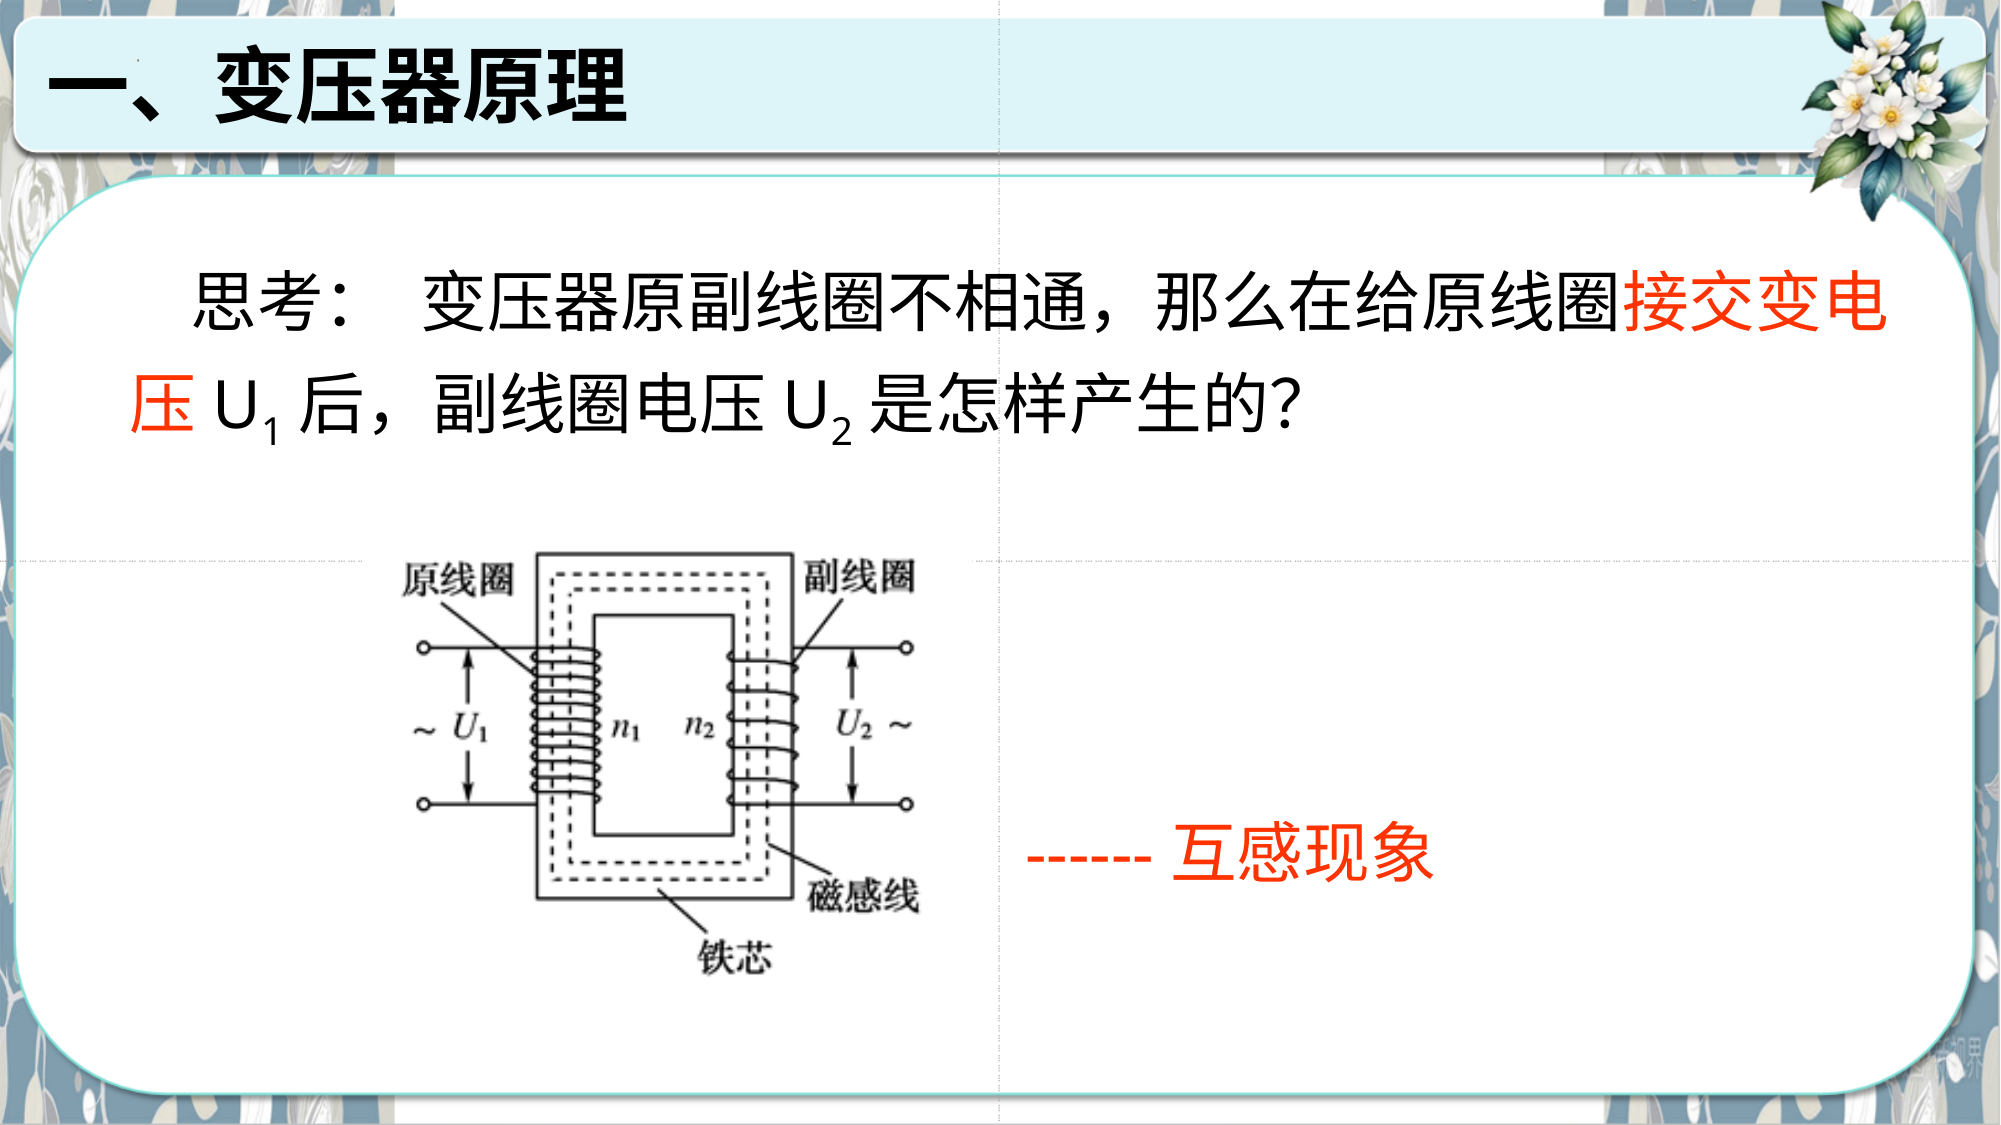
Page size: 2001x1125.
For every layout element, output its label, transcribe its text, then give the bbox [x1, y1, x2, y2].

text_box 一、变压器原理 [31, 25, 1228, 141]
picture [0, 0, 2001, 1125]
text_box 思考： 变压器原副线圈不相通，那么在给原线圈接交变电压U1后，副线圈电压U2是怎样产生的？ [114, 232, 1910, 461]
text_box ------互感现象 [1010, 803, 1572, 898]
